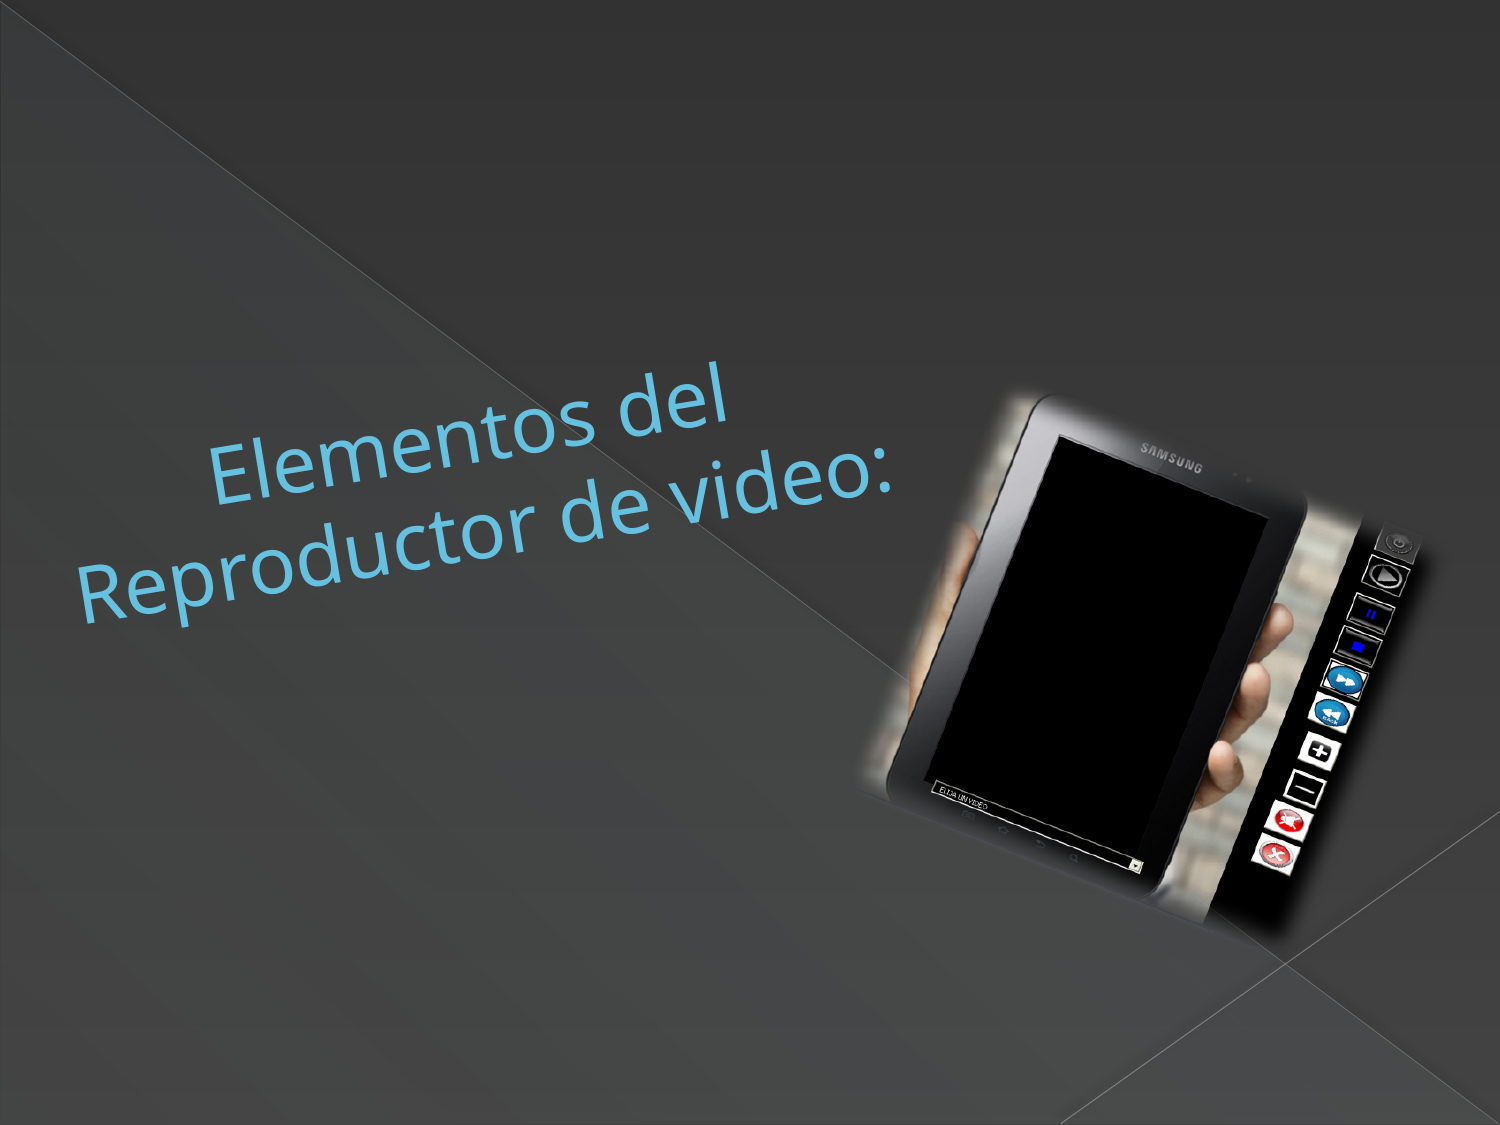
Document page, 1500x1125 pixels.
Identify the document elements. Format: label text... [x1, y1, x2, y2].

title Elementos del Reproductor de video: [0, 261, 910, 708]
picture [878, 406, 1422, 931]
